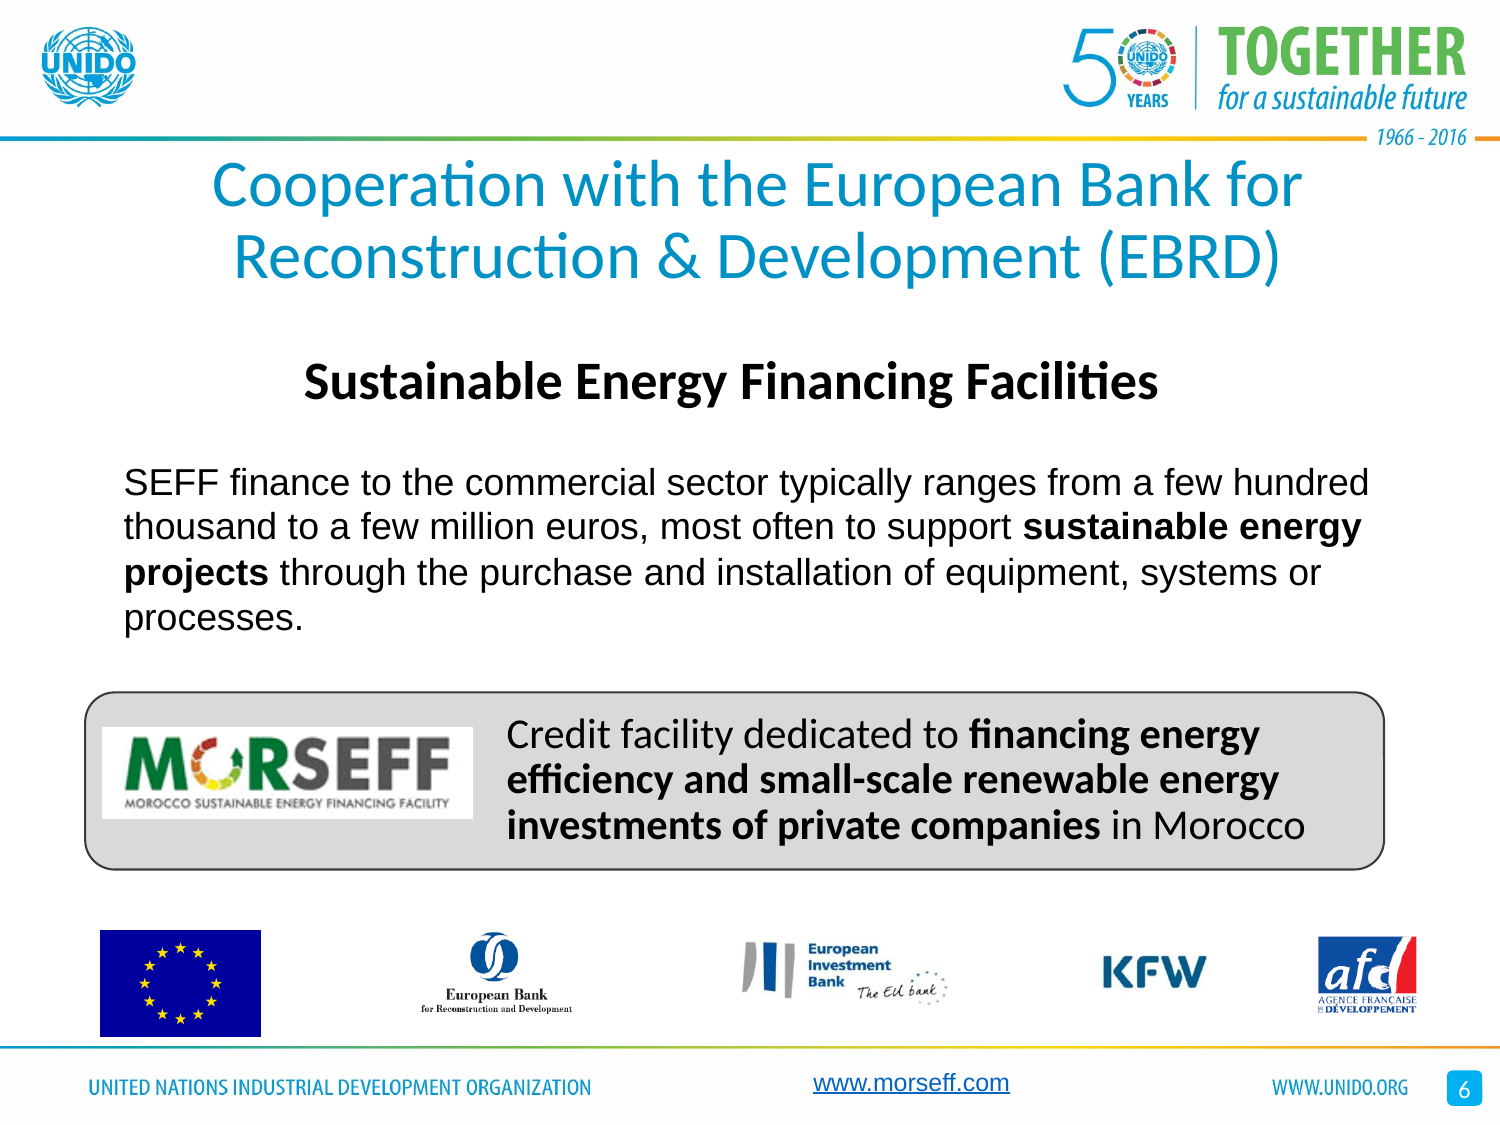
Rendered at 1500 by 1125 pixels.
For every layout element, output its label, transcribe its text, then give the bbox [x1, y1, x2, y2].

title Cooperation with the European Bank for Reconstruction & Development (EBRD) [110, 138, 1408, 303]
picture [1313, 932, 1420, 1015]
text_box Sustainable Energy Financing Facilities [289, 338, 1205, 418]
picture [0, 0, 1500, 147]
text_box [84, 691, 1380, 871]
text_box www.morseff.com [798, 1058, 1025, 1104]
picture [723, 926, 965, 1021]
picture [100, 930, 261, 1037]
picture [396, 915, 608, 1028]
picture [0, 1046, 1500, 1122]
picture [1068, 924, 1241, 1019]
text_box SEFF finance to the commercial sector typically ranges from a few hundred thousand to a few million euros, most often to support sustainable energy projects through the purchase and installation of equipment, systems or processes. [108, 450, 1386, 645]
picture [102, 727, 473, 819]
list Credit facility dedicated to financing energy efficiency and small-scale renewable energy investments of private companies in Morocco [491, 704, 1384, 858]
